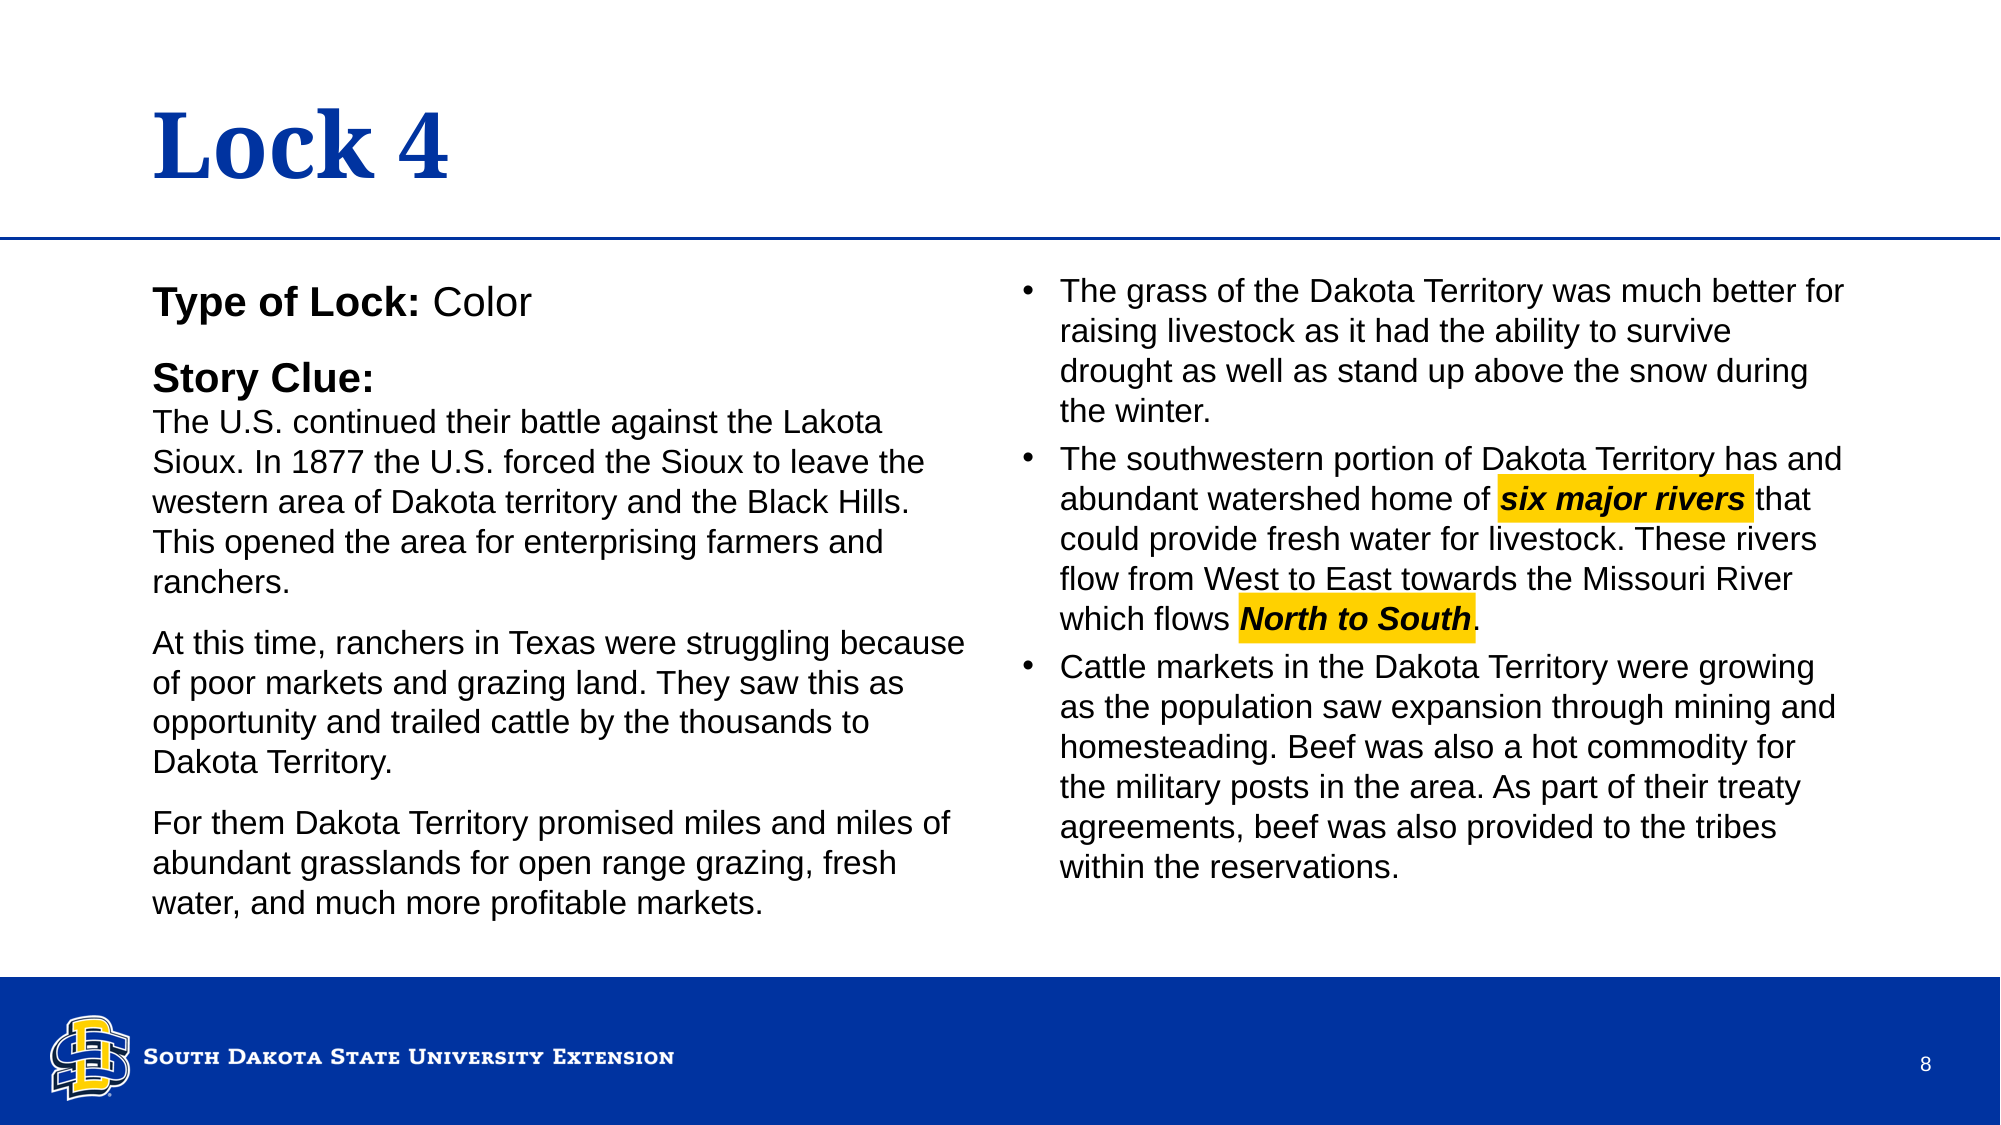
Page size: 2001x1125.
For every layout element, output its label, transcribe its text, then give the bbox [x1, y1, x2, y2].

list Type of Lock: Color Story Clue: The U.S. continued their battle against the Lakota Sioux. In 1877 the U.S. forced the Sioux to leave the western area of Dakota territory and the Black Hills. This opened the area for enterprising farmers and ranchers. At this time, ranchers in Texas were struggling because of poor markets and grazing land. They saw this as opportunity and trailed cattle by the thousands to Dakota Territory. For them Dakota Territory promised miles and miles of abundant grasslands for open range grazing, fresh water, and much more profitable markets. The grass of the Dakota Territory was much better for raising livestock as it had the ability to survive drought as well as stand up above the snow during the winter. The southwestern portion of Dakota Territory has and abundant watershed home of six major rivers that could provide fresh water for livestock. These rivers flow from West to East towards the Missouri River which flows North to South. Cattle markets in the Dakota Territory were growing as the population saw expansion through mining and homesteading. Beef was also a hot commodity for the military posts in the area. As part of their treaty agreements, beef was also provided to the tribes within the reservations. [137, 262, 1863, 957]
picture [50, 1015, 674, 1101]
title Lock 4 – 1 [137, 59, 1863, 239]
